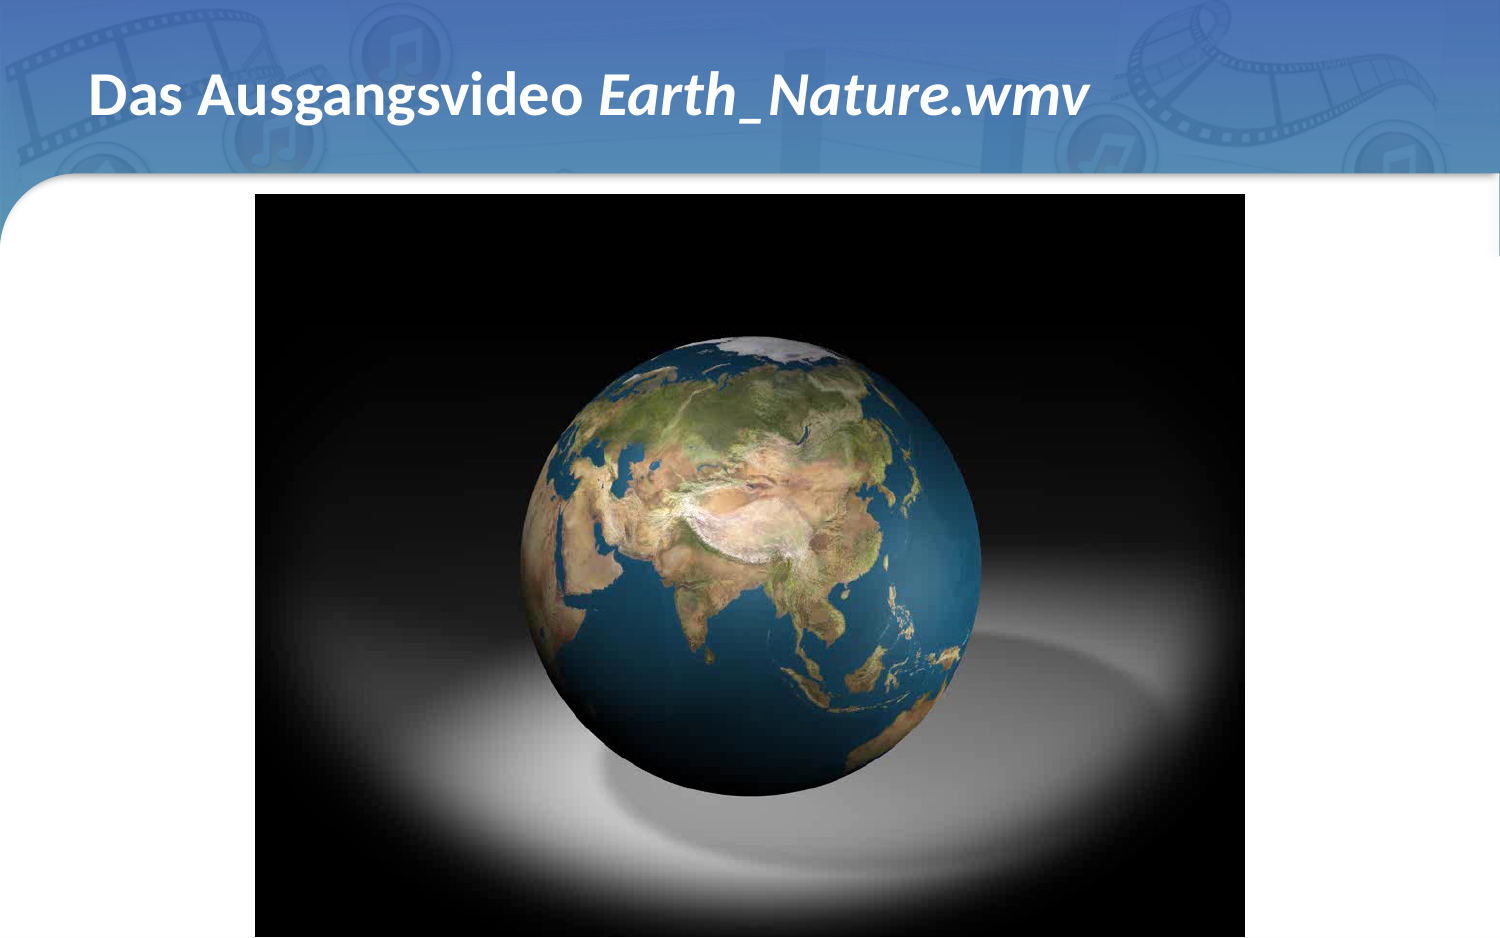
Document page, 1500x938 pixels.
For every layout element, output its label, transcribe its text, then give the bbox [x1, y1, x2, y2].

title Das Ausgangsvideo Earth_Nature.wmv [76, 19, 1424, 162]
picture [0, 0, 1500, 257]
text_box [254, 194, 1246, 938]
